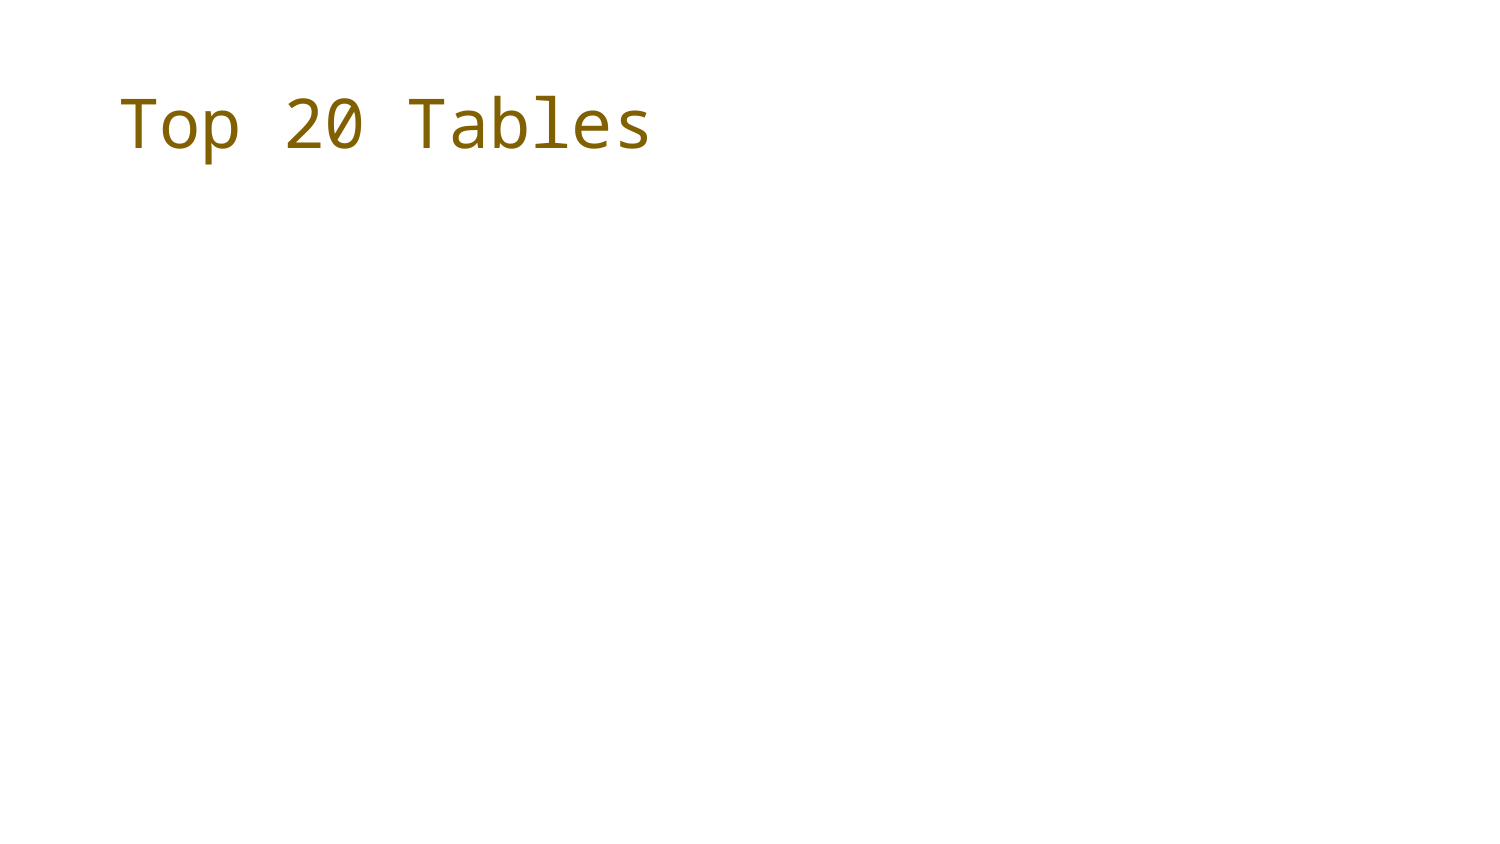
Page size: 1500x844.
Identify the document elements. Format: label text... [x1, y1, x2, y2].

title Top 20 Tables [103, 44, 1397, 208]
